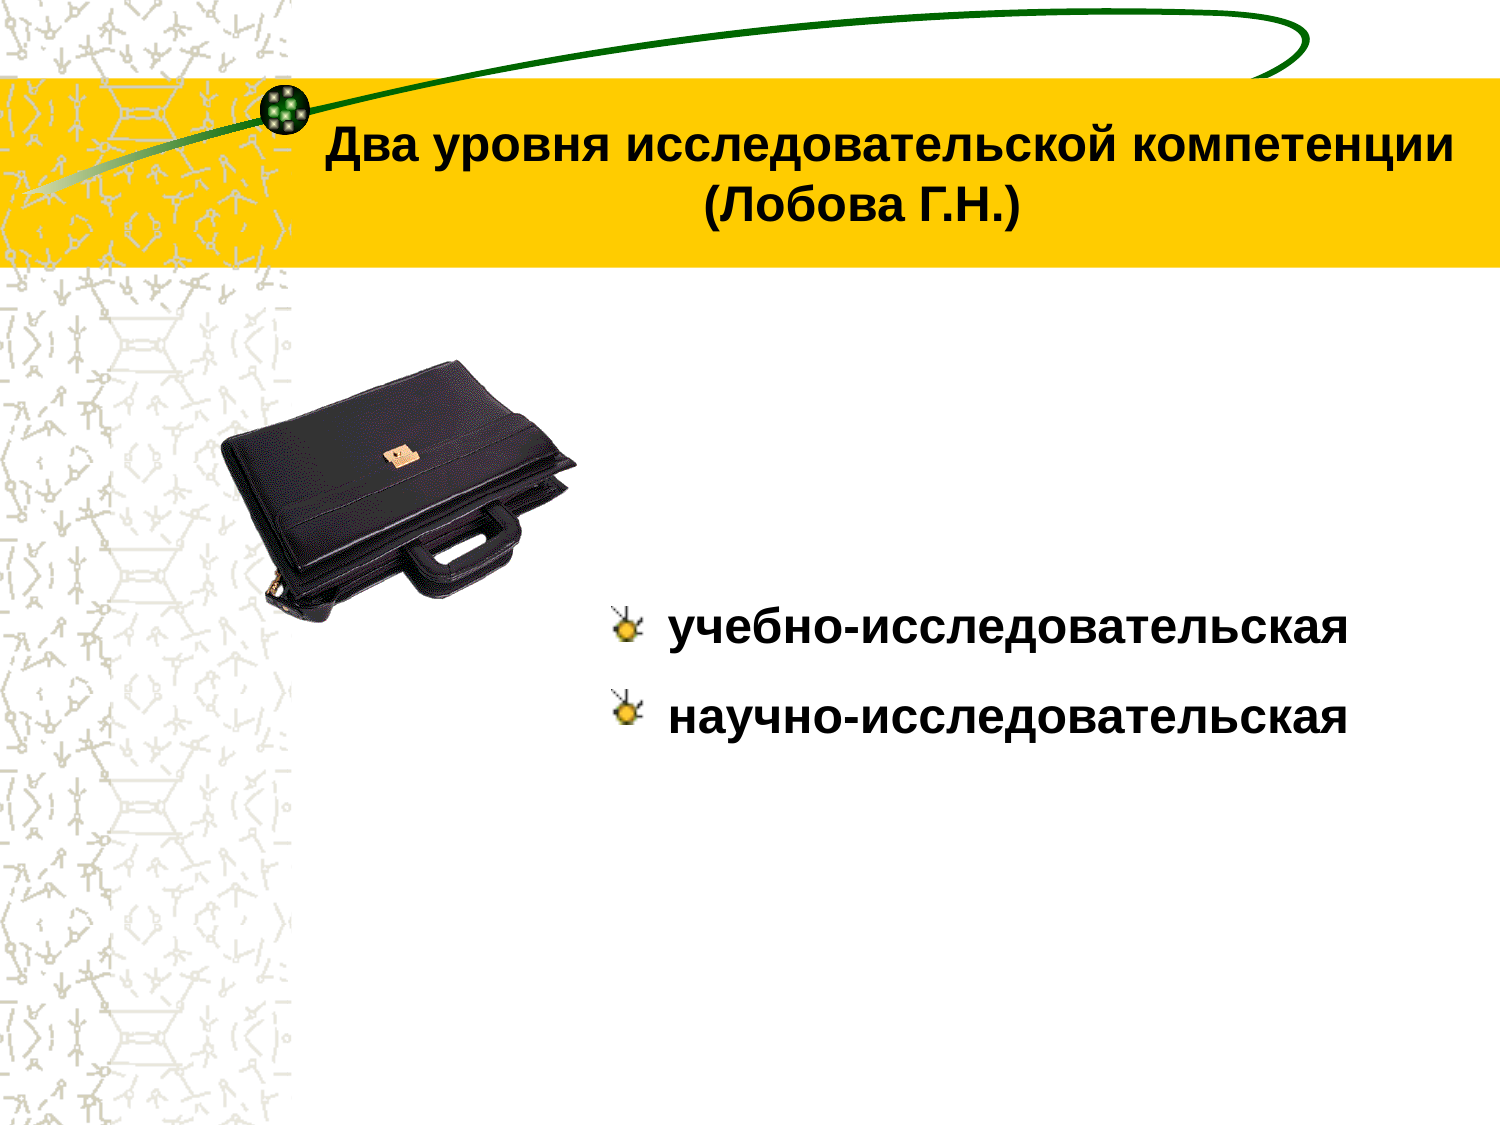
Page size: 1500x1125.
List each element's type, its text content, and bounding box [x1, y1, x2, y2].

picture [0, 0, 292, 1125]
title Два уровня исследовательской компетенции (Лобова Г.Н.) [224, 77, 1500, 266]
list учебно-исследовательская научно-исследовательская [596, 585, 1500, 909]
picture [182, 349, 647, 642]
picture [611, 689, 647, 725]
